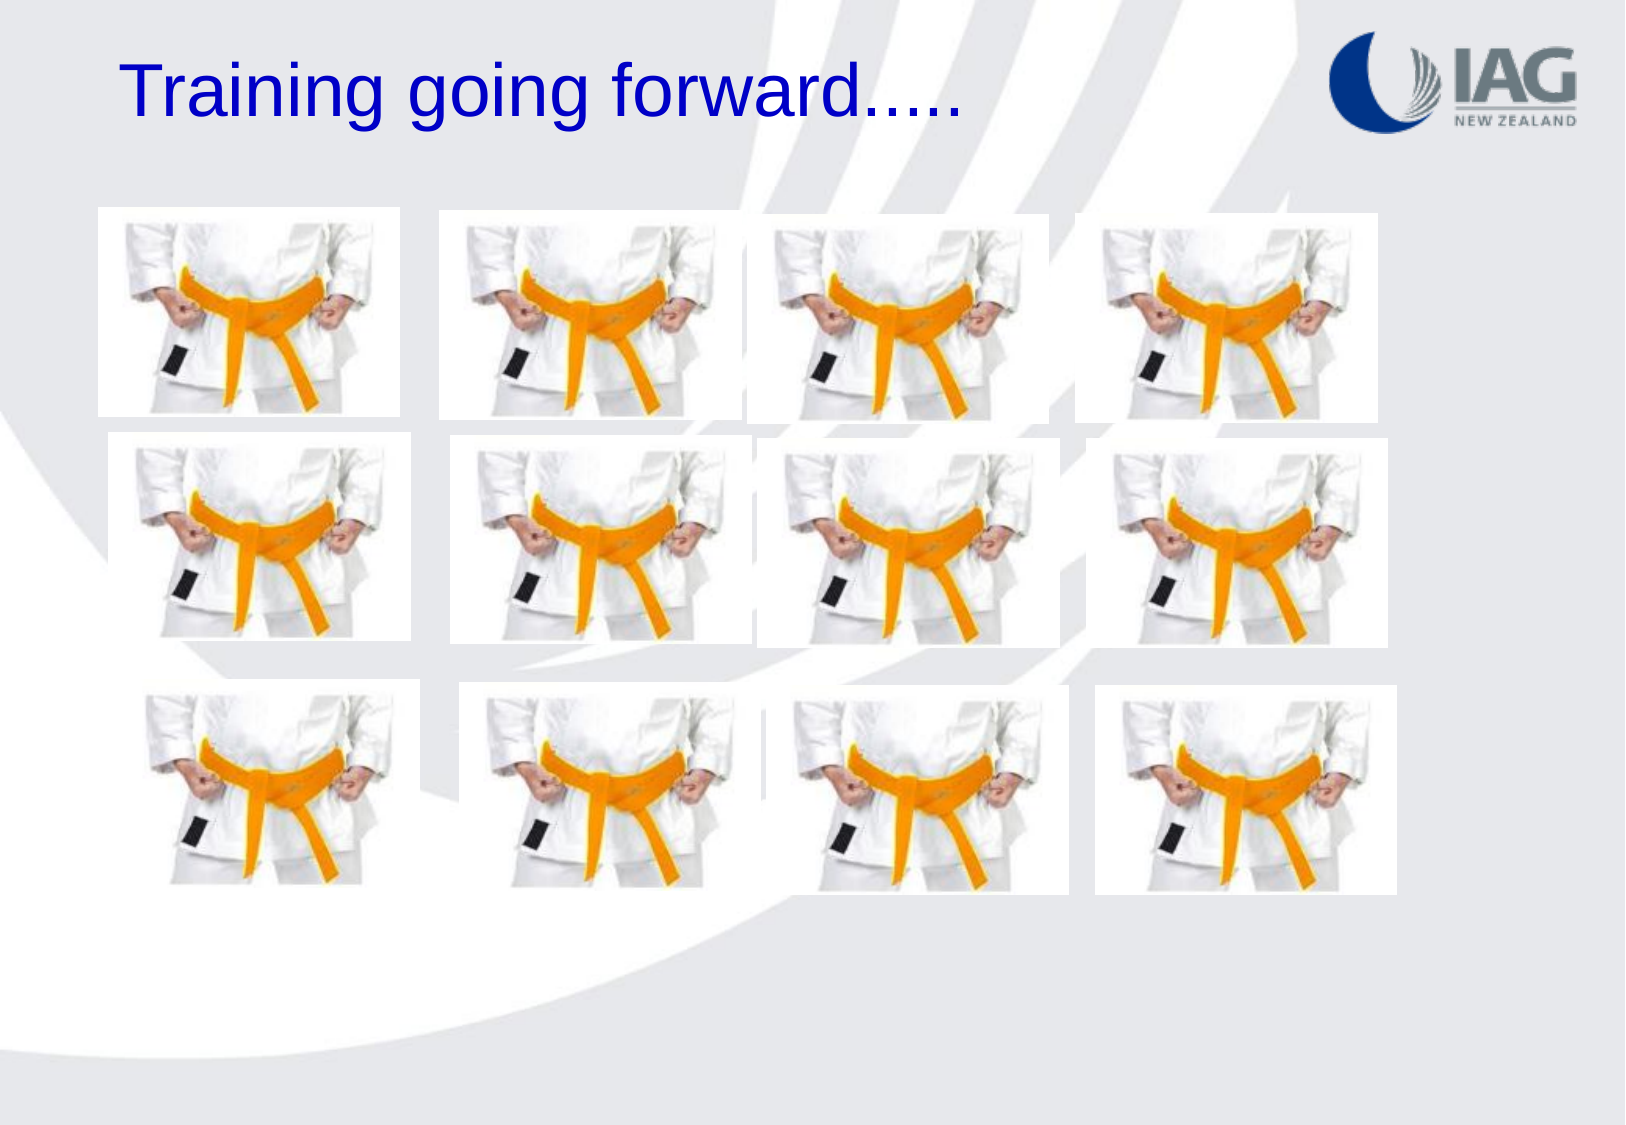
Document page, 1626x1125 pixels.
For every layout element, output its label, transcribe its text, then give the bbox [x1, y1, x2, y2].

picture [0, 0, 1625, 1125]
title Training going forward..... [102, 41, 1171, 132]
